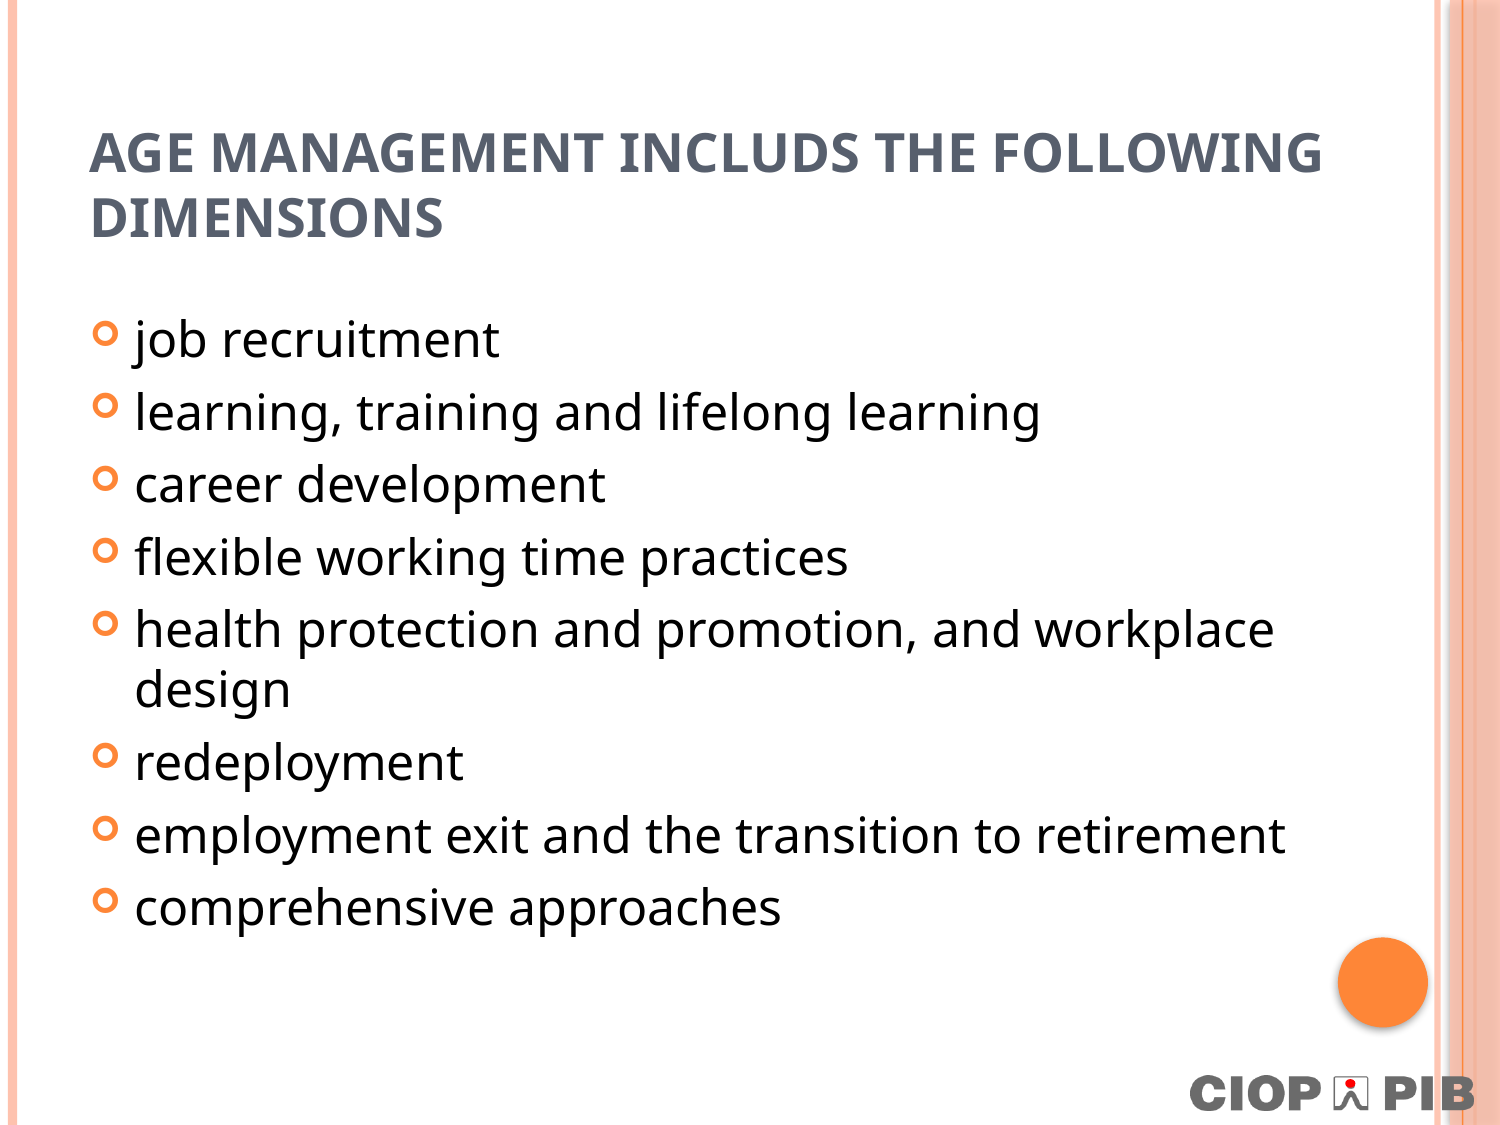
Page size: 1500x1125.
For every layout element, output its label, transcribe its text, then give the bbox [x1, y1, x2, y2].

title Age management includs the following dimensions [75, 93, 1425, 256]
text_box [1189, 1074, 1474, 1112]
list job recruitment learning, training and lifelong learning career development flexible working time practices health protection and promotion, and workplace design redeployment employment exit and the transition to retirement comprehensive approaches [75, 300, 1425, 1043]
